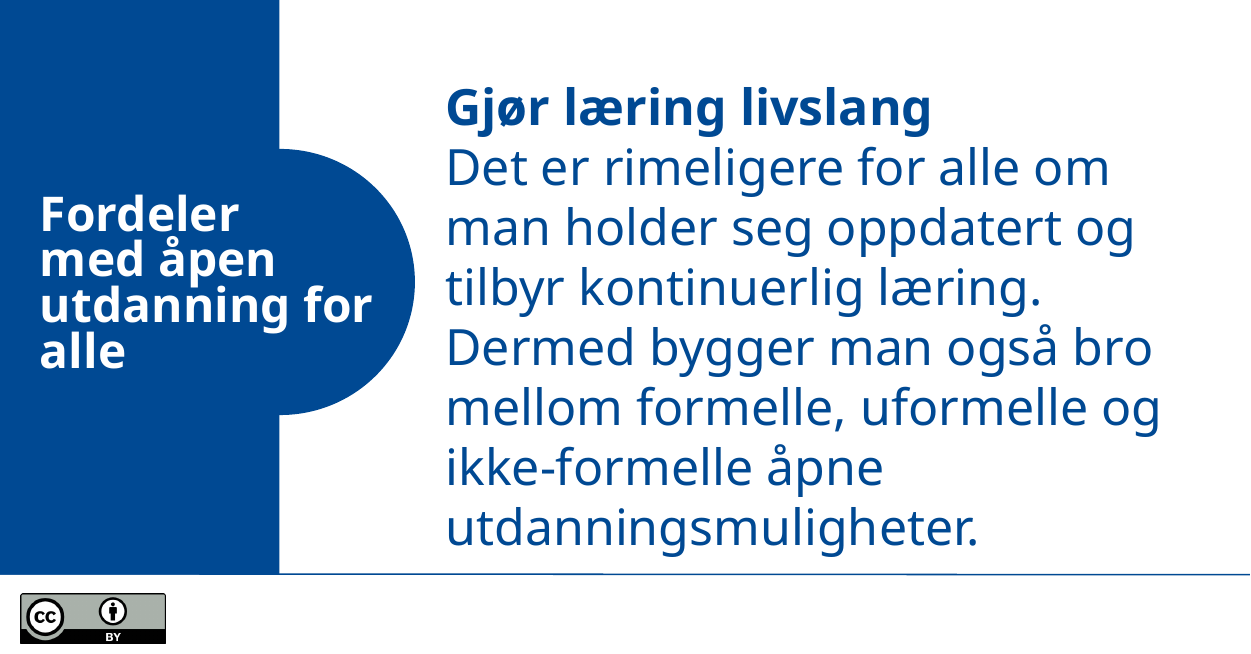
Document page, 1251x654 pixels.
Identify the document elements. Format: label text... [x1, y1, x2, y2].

text_box Gjør læring livslang Det er rimeligere for alle om man holder seg oppdatert og tilbyr kontinuerlig læring. Dermed bygger man også bro mellom formelle, uformelle og ikke-formelle åpne utdanningsmuligheter. [430, 60, 1240, 571]
text_box [195, 148, 366, 179]
text_box [206, 393, 355, 416]
text_box Fordeler med åpen utdanning for alle [24, 179, 420, 393]
picture [20, 592, 166, 645]
text_box [0, 0, 280, 573]
text_box [0, 582, 1250, 654]
